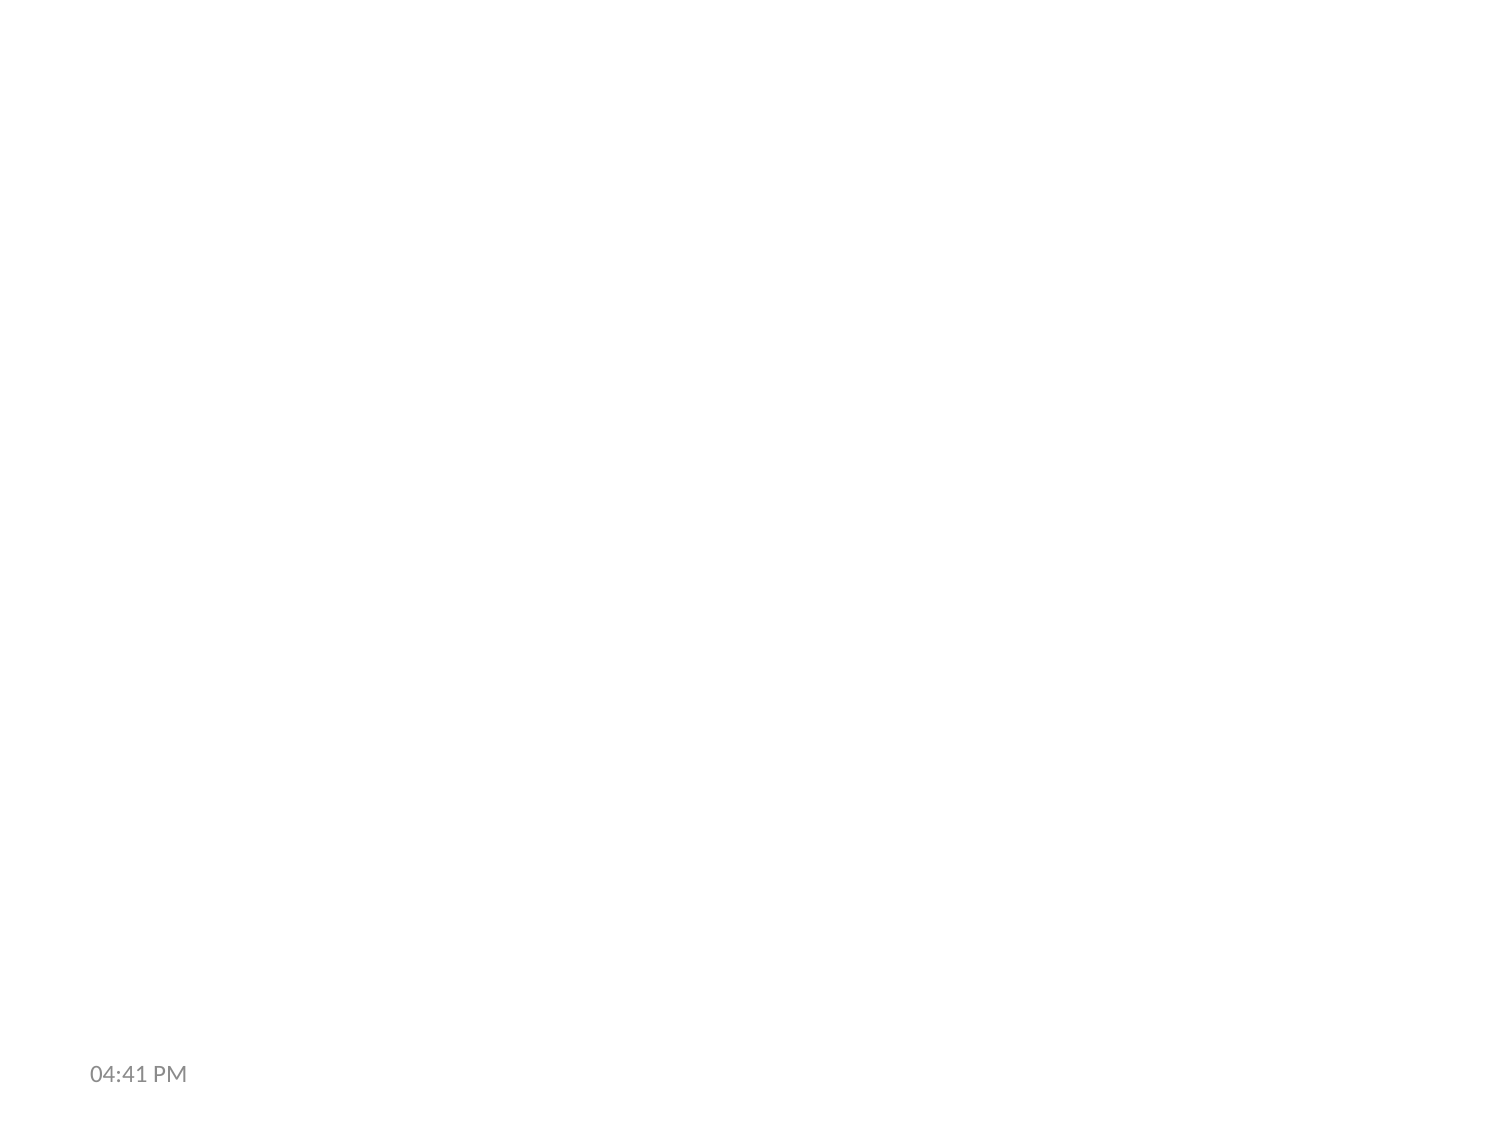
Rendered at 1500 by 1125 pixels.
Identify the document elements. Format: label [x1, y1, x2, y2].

slide_number [75, 1042, 425, 1103]
